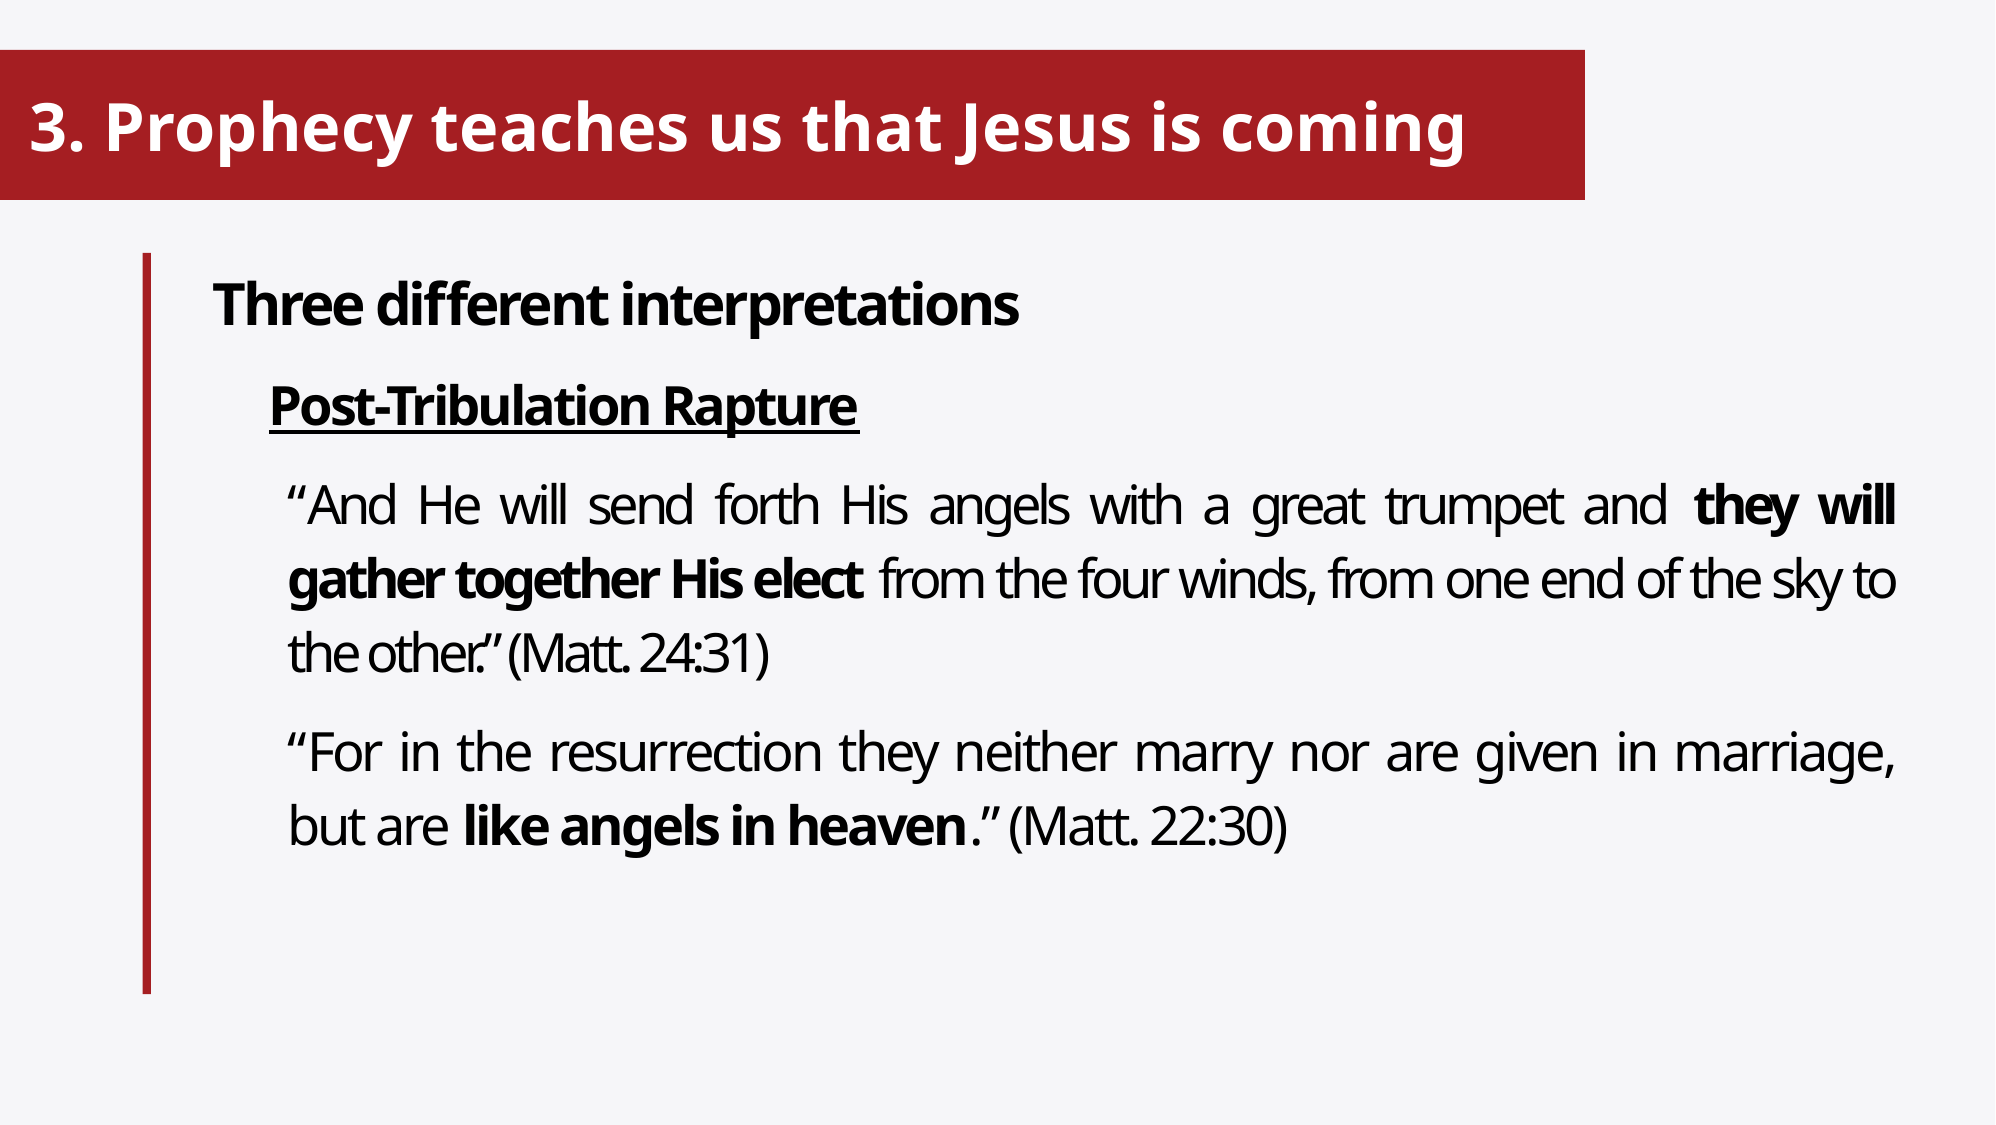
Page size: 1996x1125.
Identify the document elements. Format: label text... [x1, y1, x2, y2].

title 3. Prophecy teaches us that Jesus is coming [14, 62, 1810, 188]
subtitle Three different interpretations Post-Tribulation Rapture “And He will send forth His angels with a great trumpet and they will gather together His elect from the four winds, from one end of the sky to the other.” (Matt. 24:31) “For in the resurrection they neither marry nor are given in marriage, but are like angels in heaven.” (Matt. 22:30) [197, 249, 1910, 1000]
